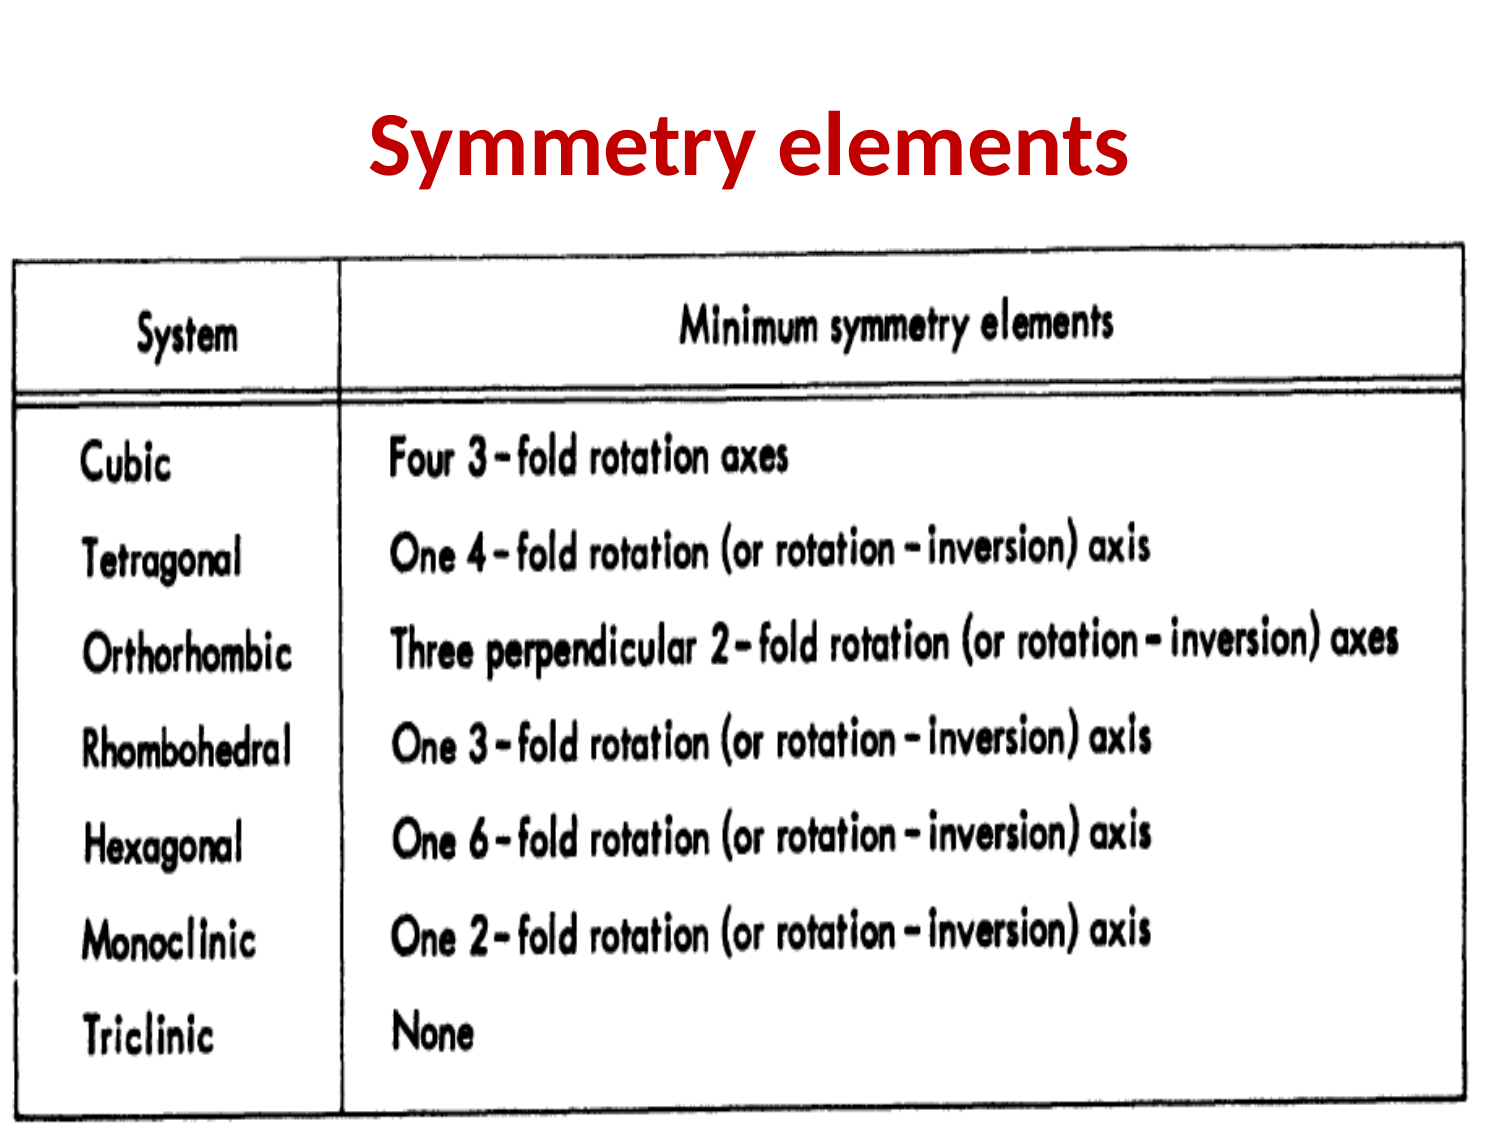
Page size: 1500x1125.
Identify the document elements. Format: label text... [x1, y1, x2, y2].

title Symmetry elements [75, 45, 1425, 233]
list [0, 237, 1476, 1125]
